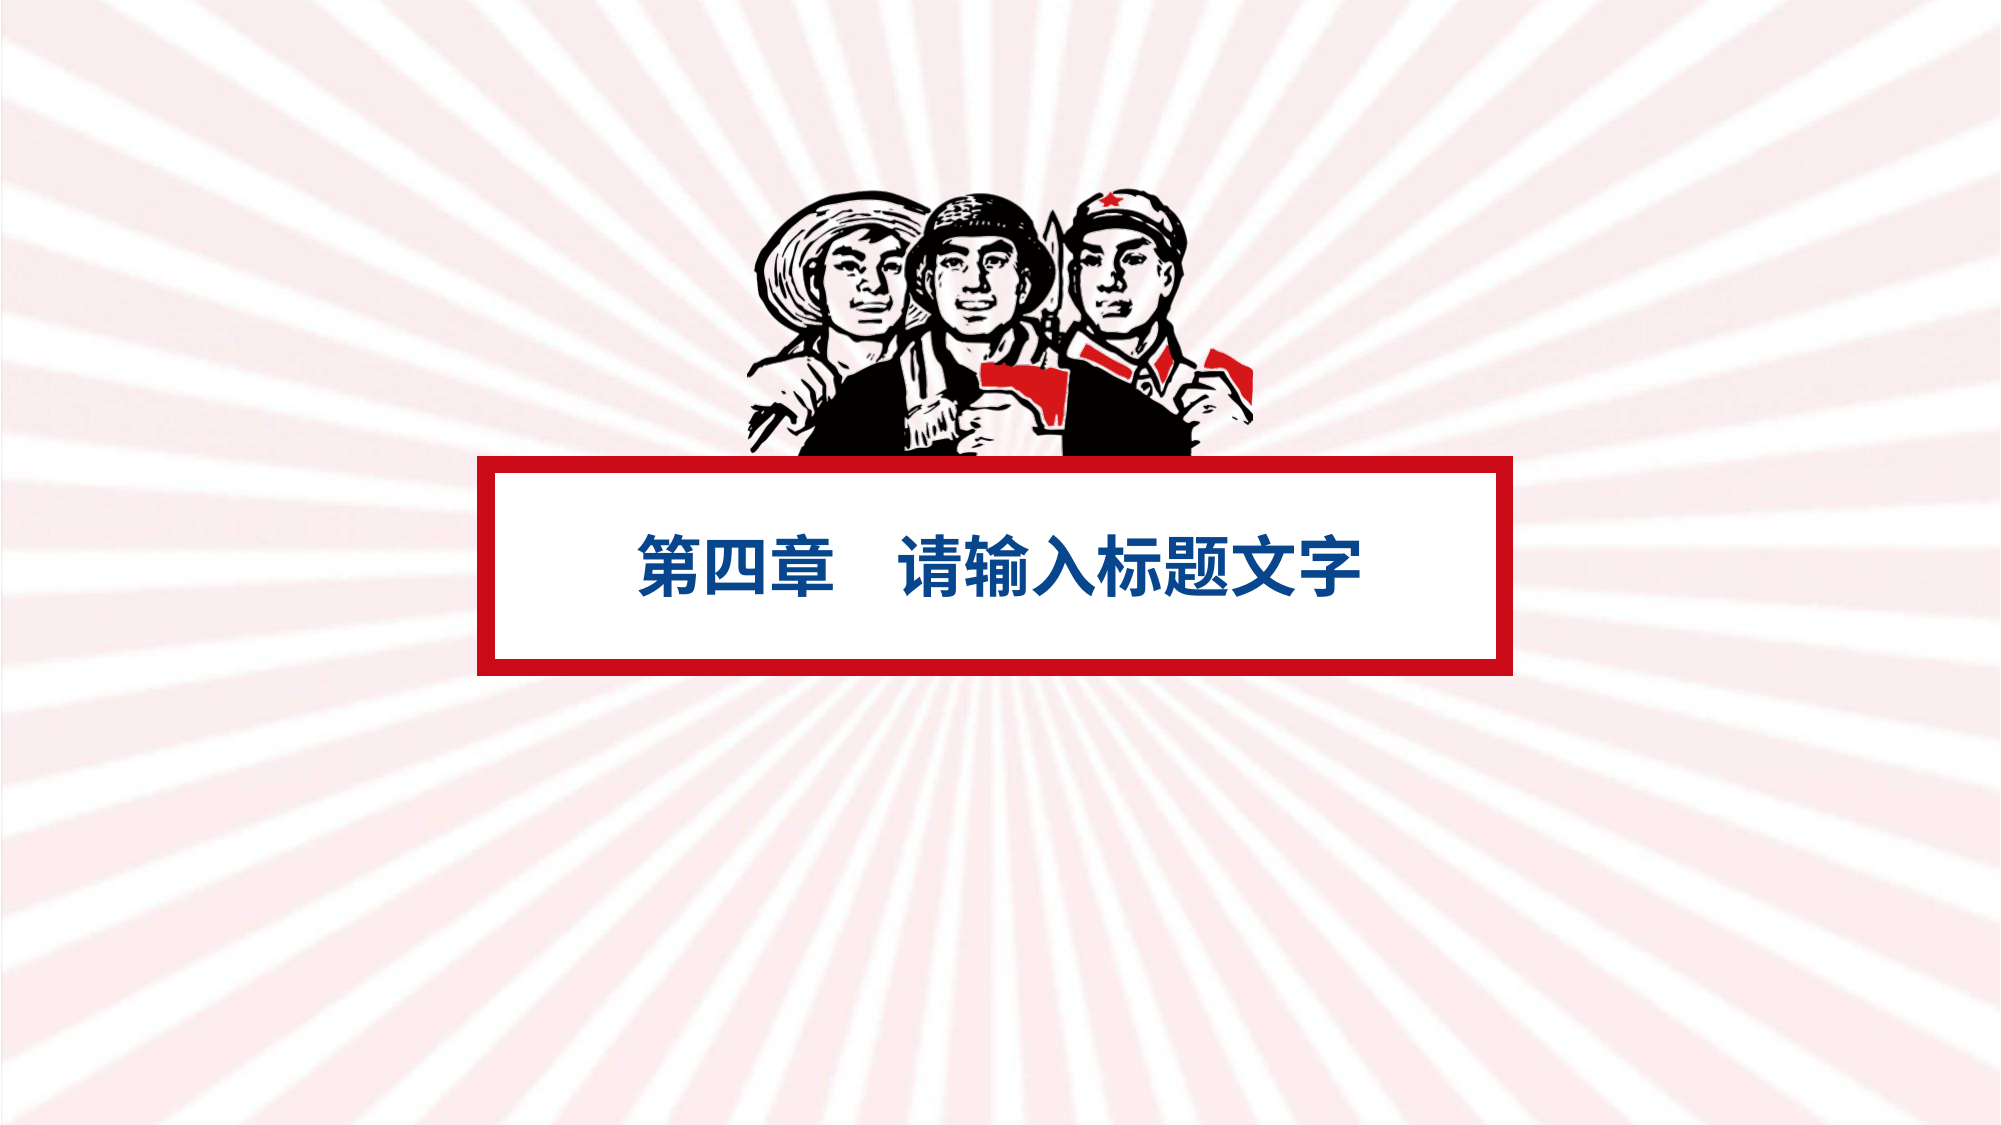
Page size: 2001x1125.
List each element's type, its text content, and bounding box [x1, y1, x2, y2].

text_box 第四章 请输入标题文字 [605, 517, 1395, 612]
picture [3, 1, 2000, 1125]
text_box [485, 463, 1506, 668]
